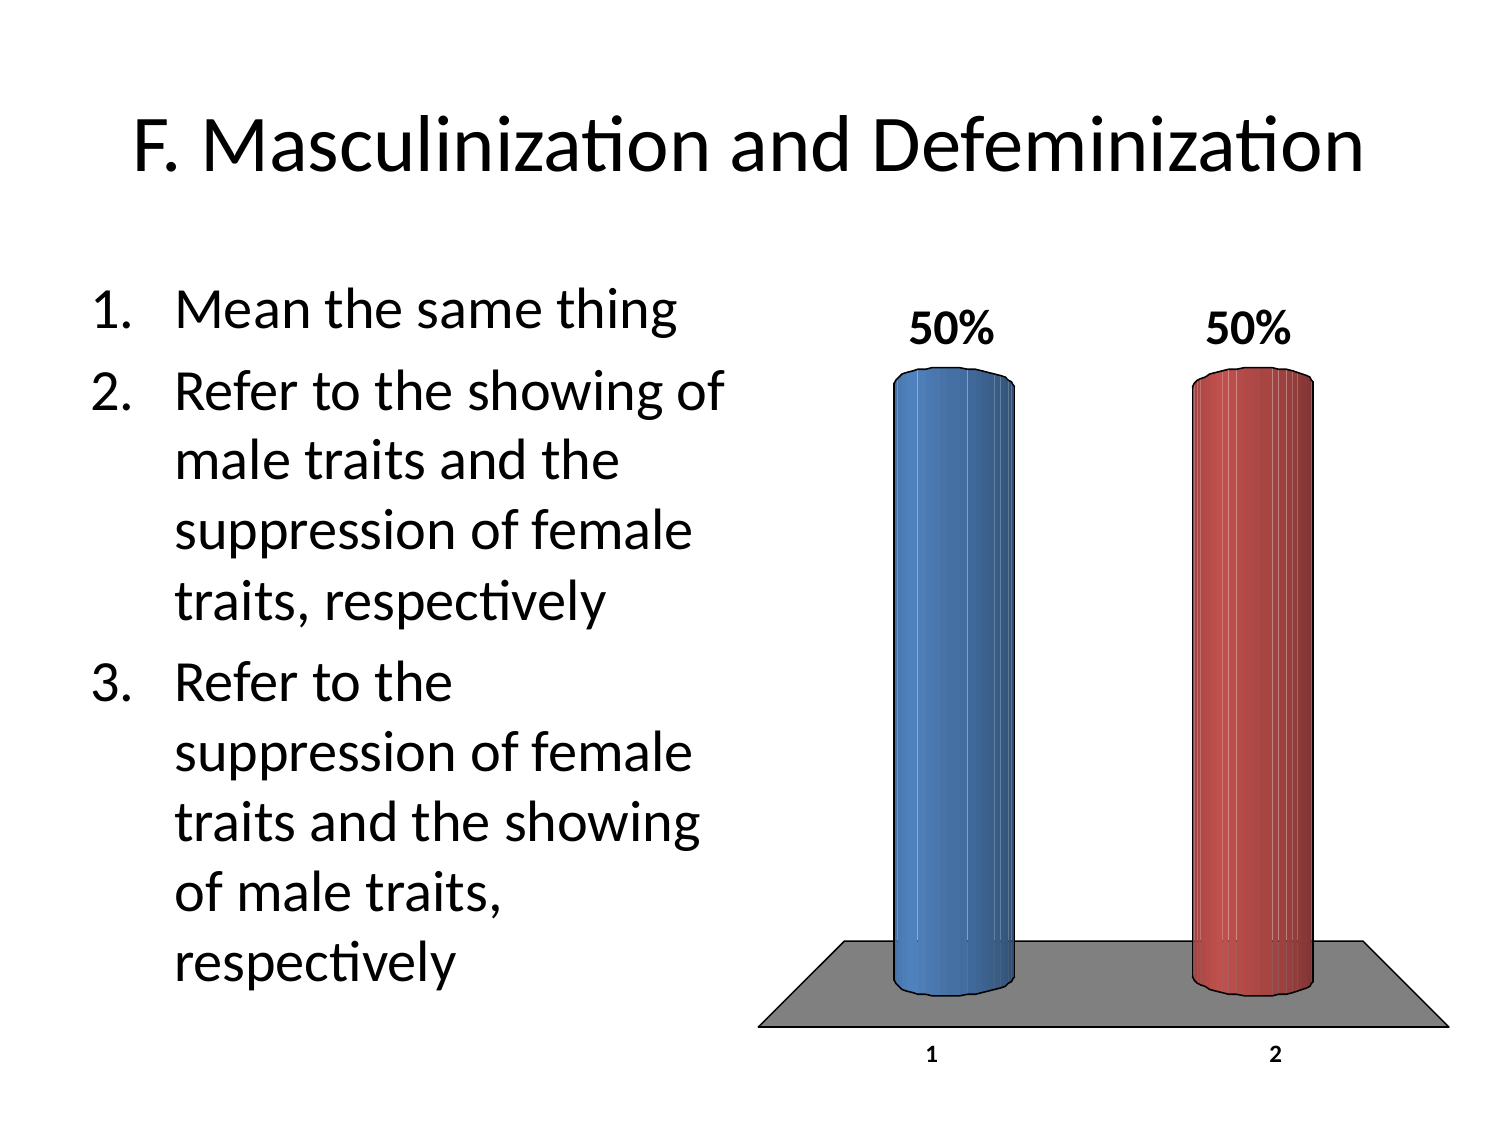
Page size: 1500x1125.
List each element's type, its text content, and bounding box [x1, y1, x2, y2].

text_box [739, 270, 1490, 1115]
title F. Masculinization and Defeminization [75, 45, 1425, 233]
list Mean the same thing Refer to the showing of male traits and the suppression of female traits, respectively Refer to the suppression of female traits and the showing of male traits, respectively [75, 262, 750, 1005]
